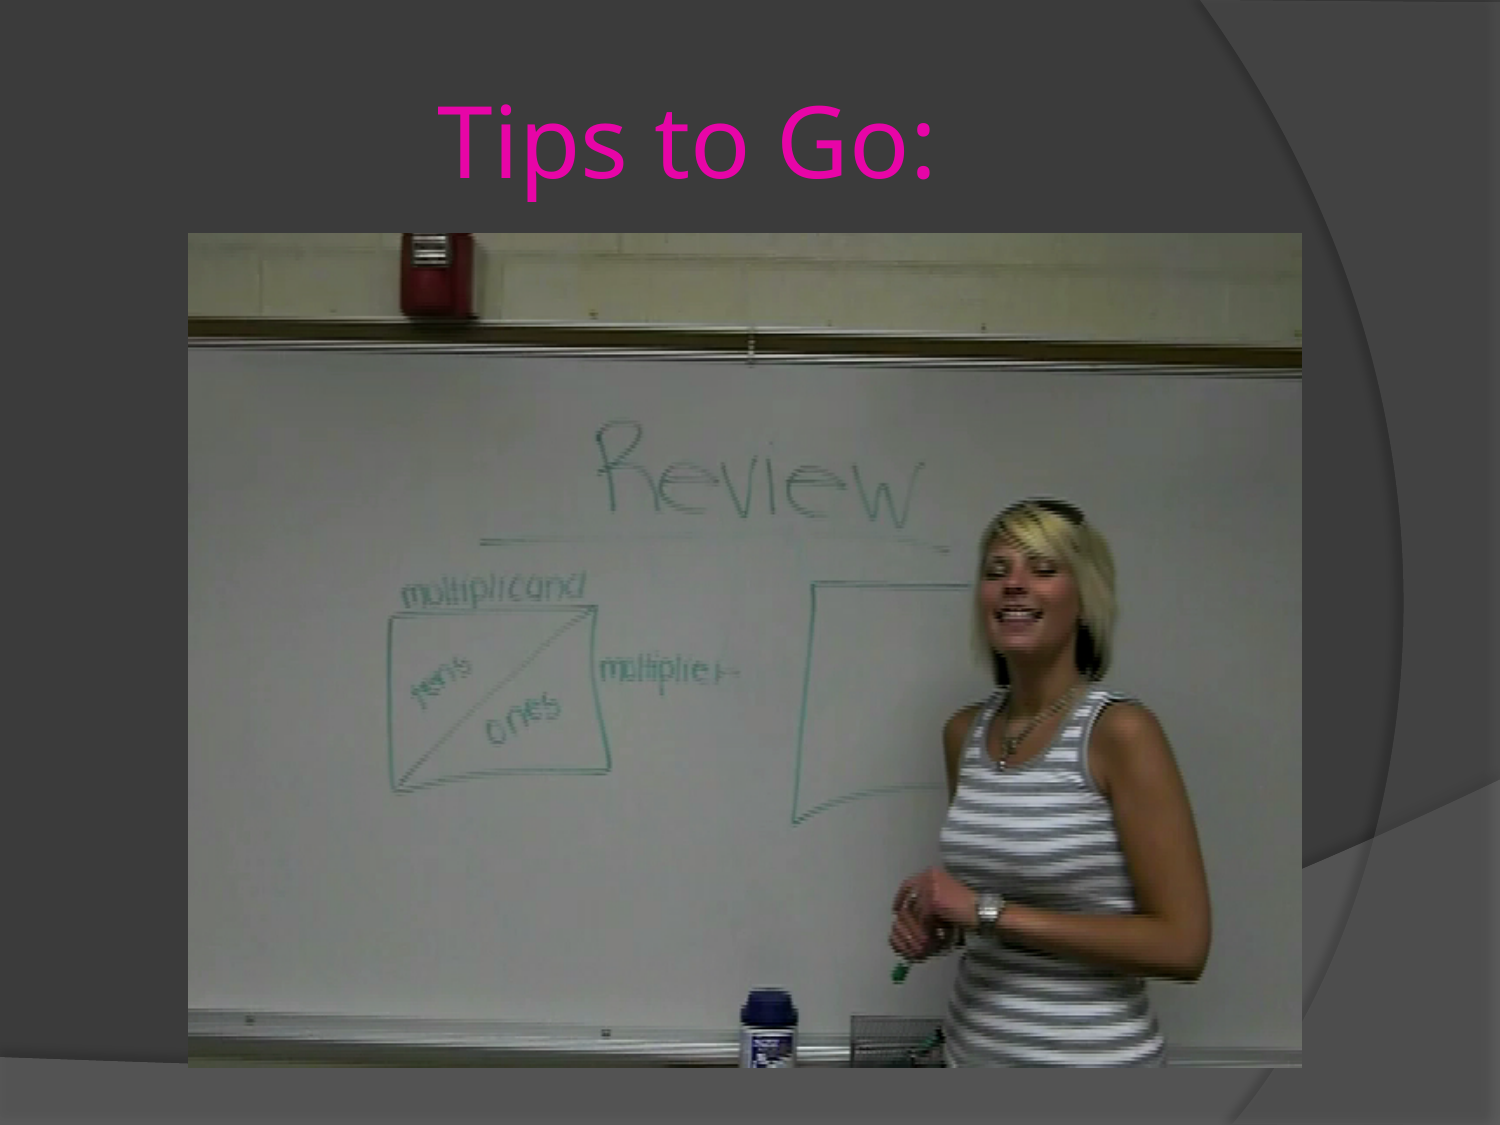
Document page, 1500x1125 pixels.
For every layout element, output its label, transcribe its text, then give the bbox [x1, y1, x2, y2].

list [187, 232, 1303, 1069]
title Tips to Go: [75, 45, 1300, 233]
